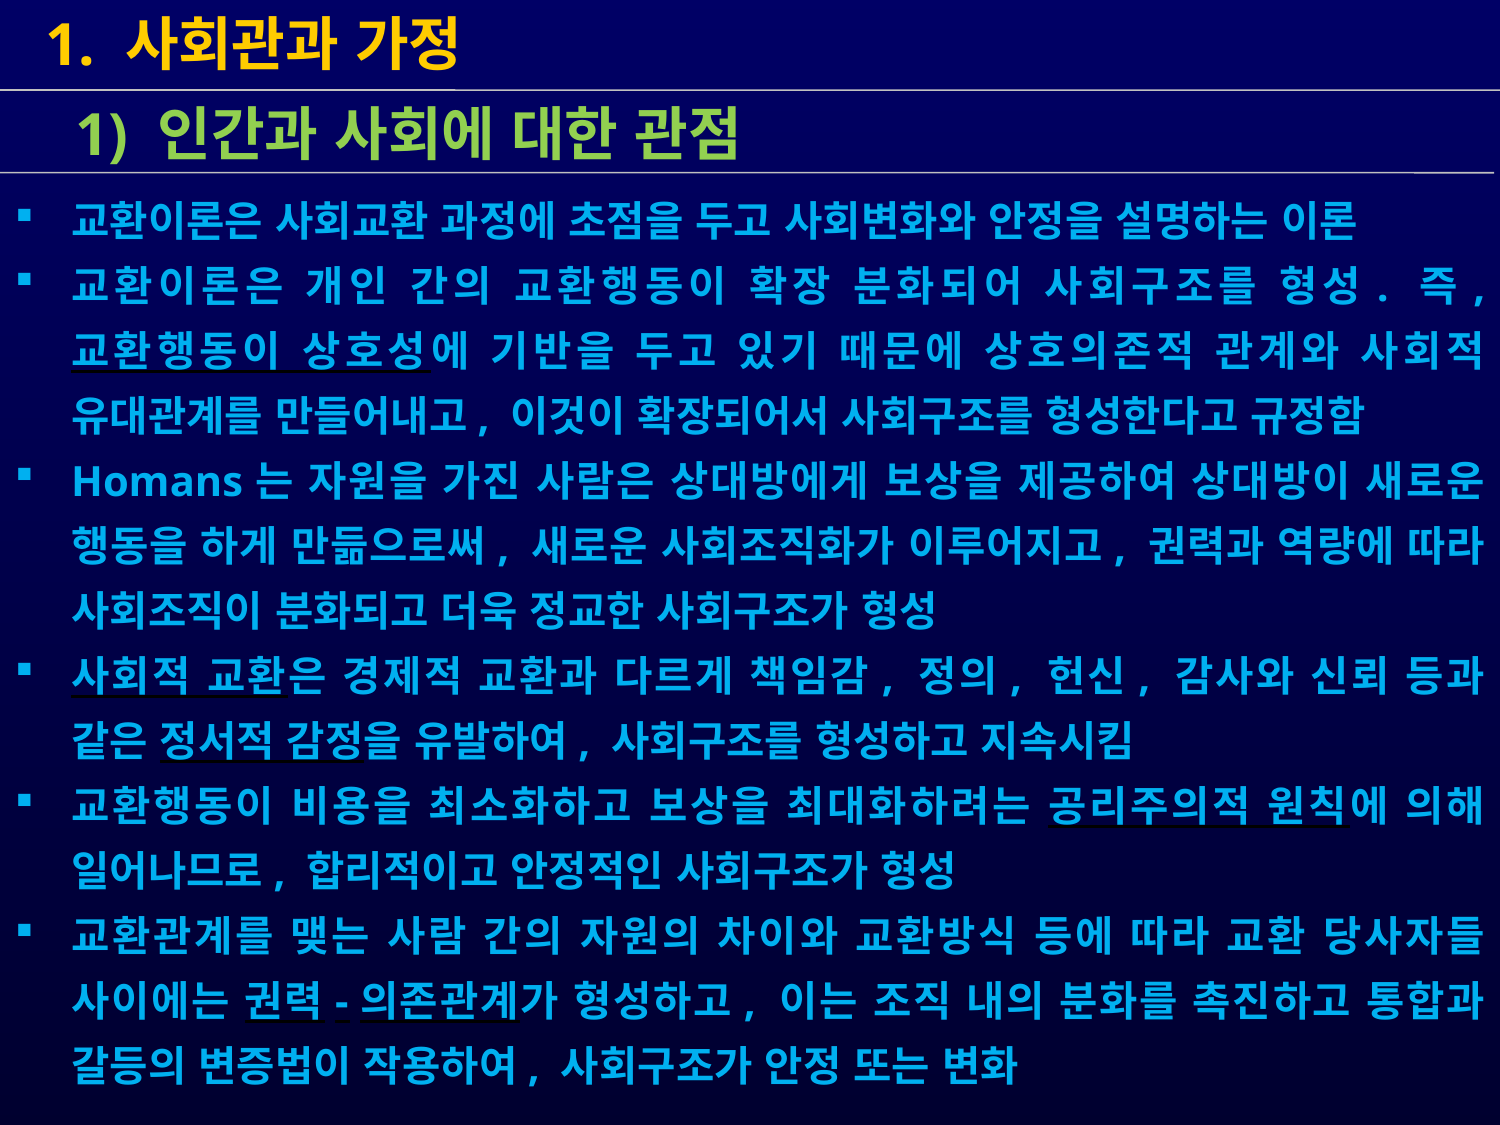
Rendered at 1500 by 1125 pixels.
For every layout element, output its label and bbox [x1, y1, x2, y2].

text_box [0, 0, 1500, 1098]
